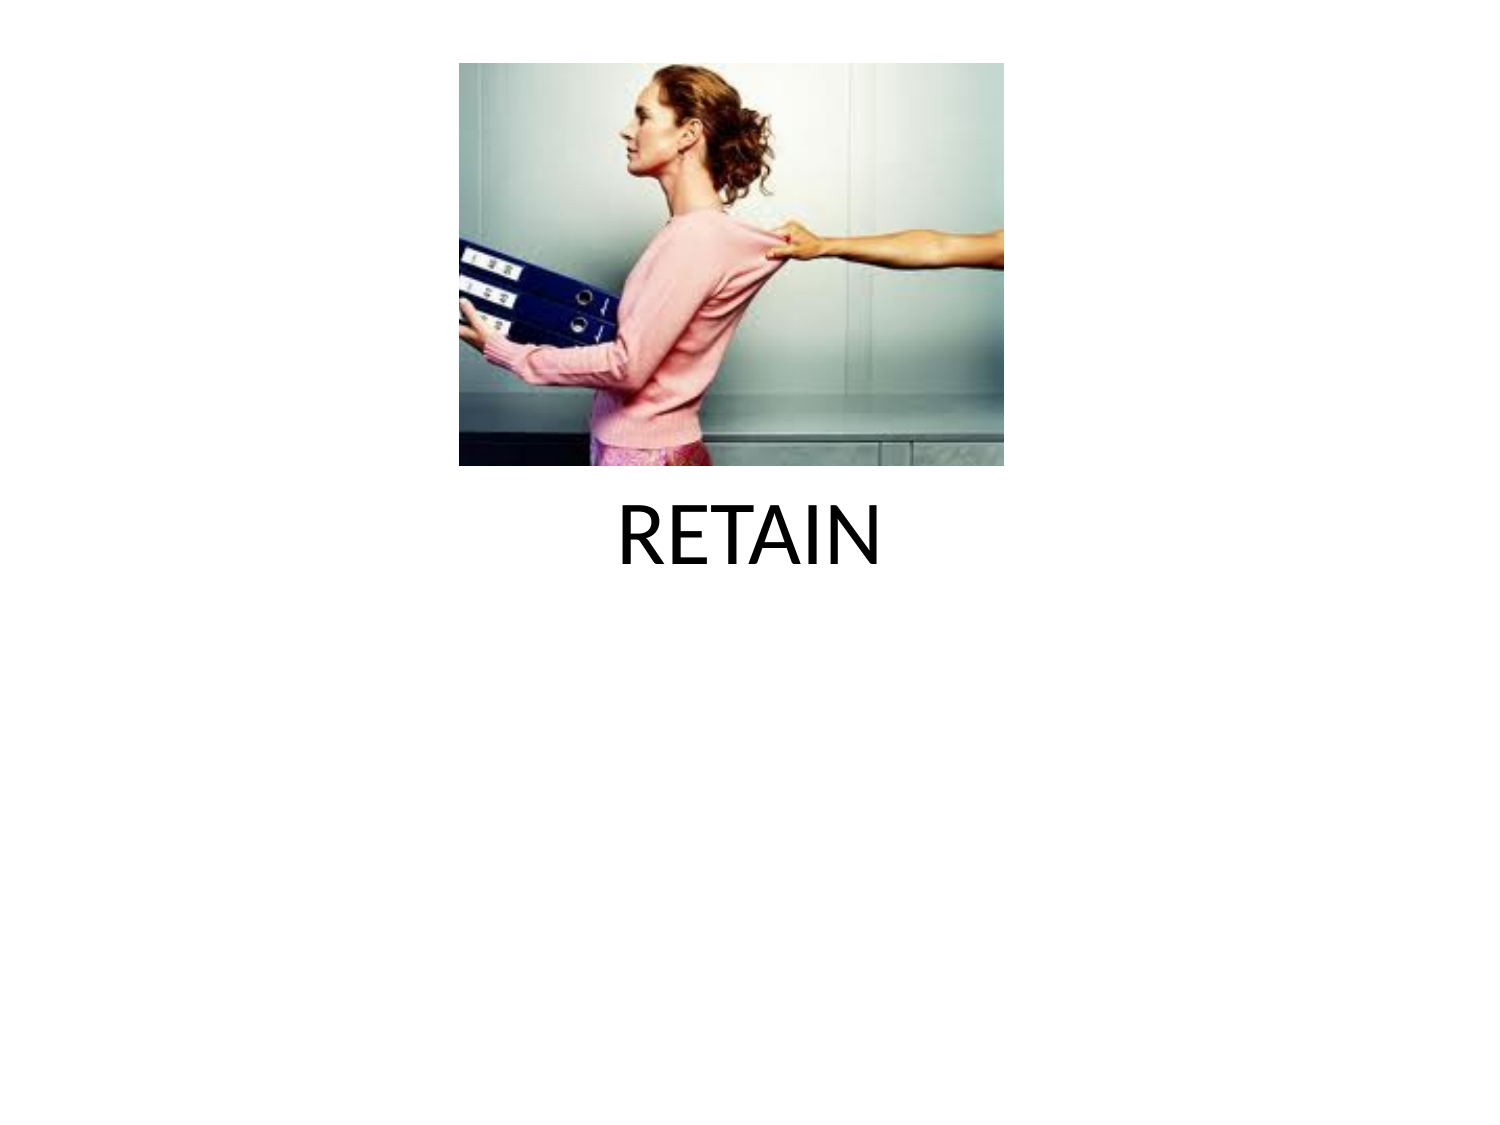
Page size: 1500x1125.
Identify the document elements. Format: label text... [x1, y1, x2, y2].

title RETAIN [112, 465, 1388, 591]
picture [459, 62, 1004, 466]
